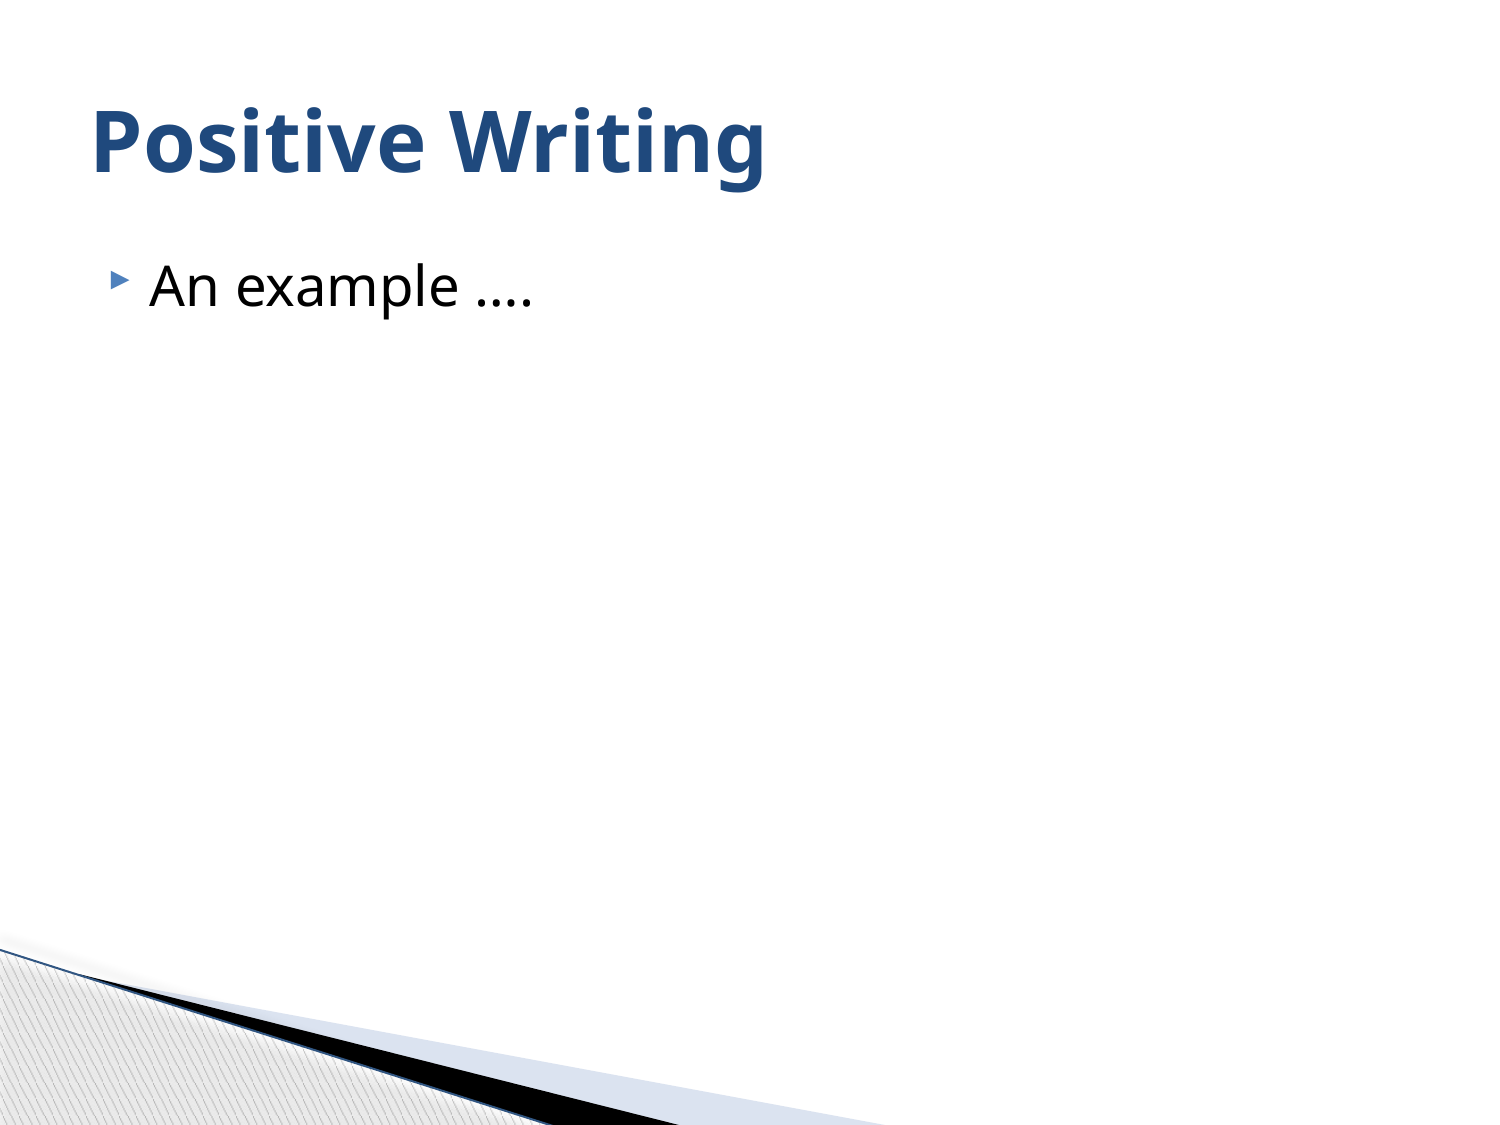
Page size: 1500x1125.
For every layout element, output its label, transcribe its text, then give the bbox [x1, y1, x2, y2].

title Positive Writing [75, 45, 1425, 233]
list An example …. [75, 243, 1425, 986]
